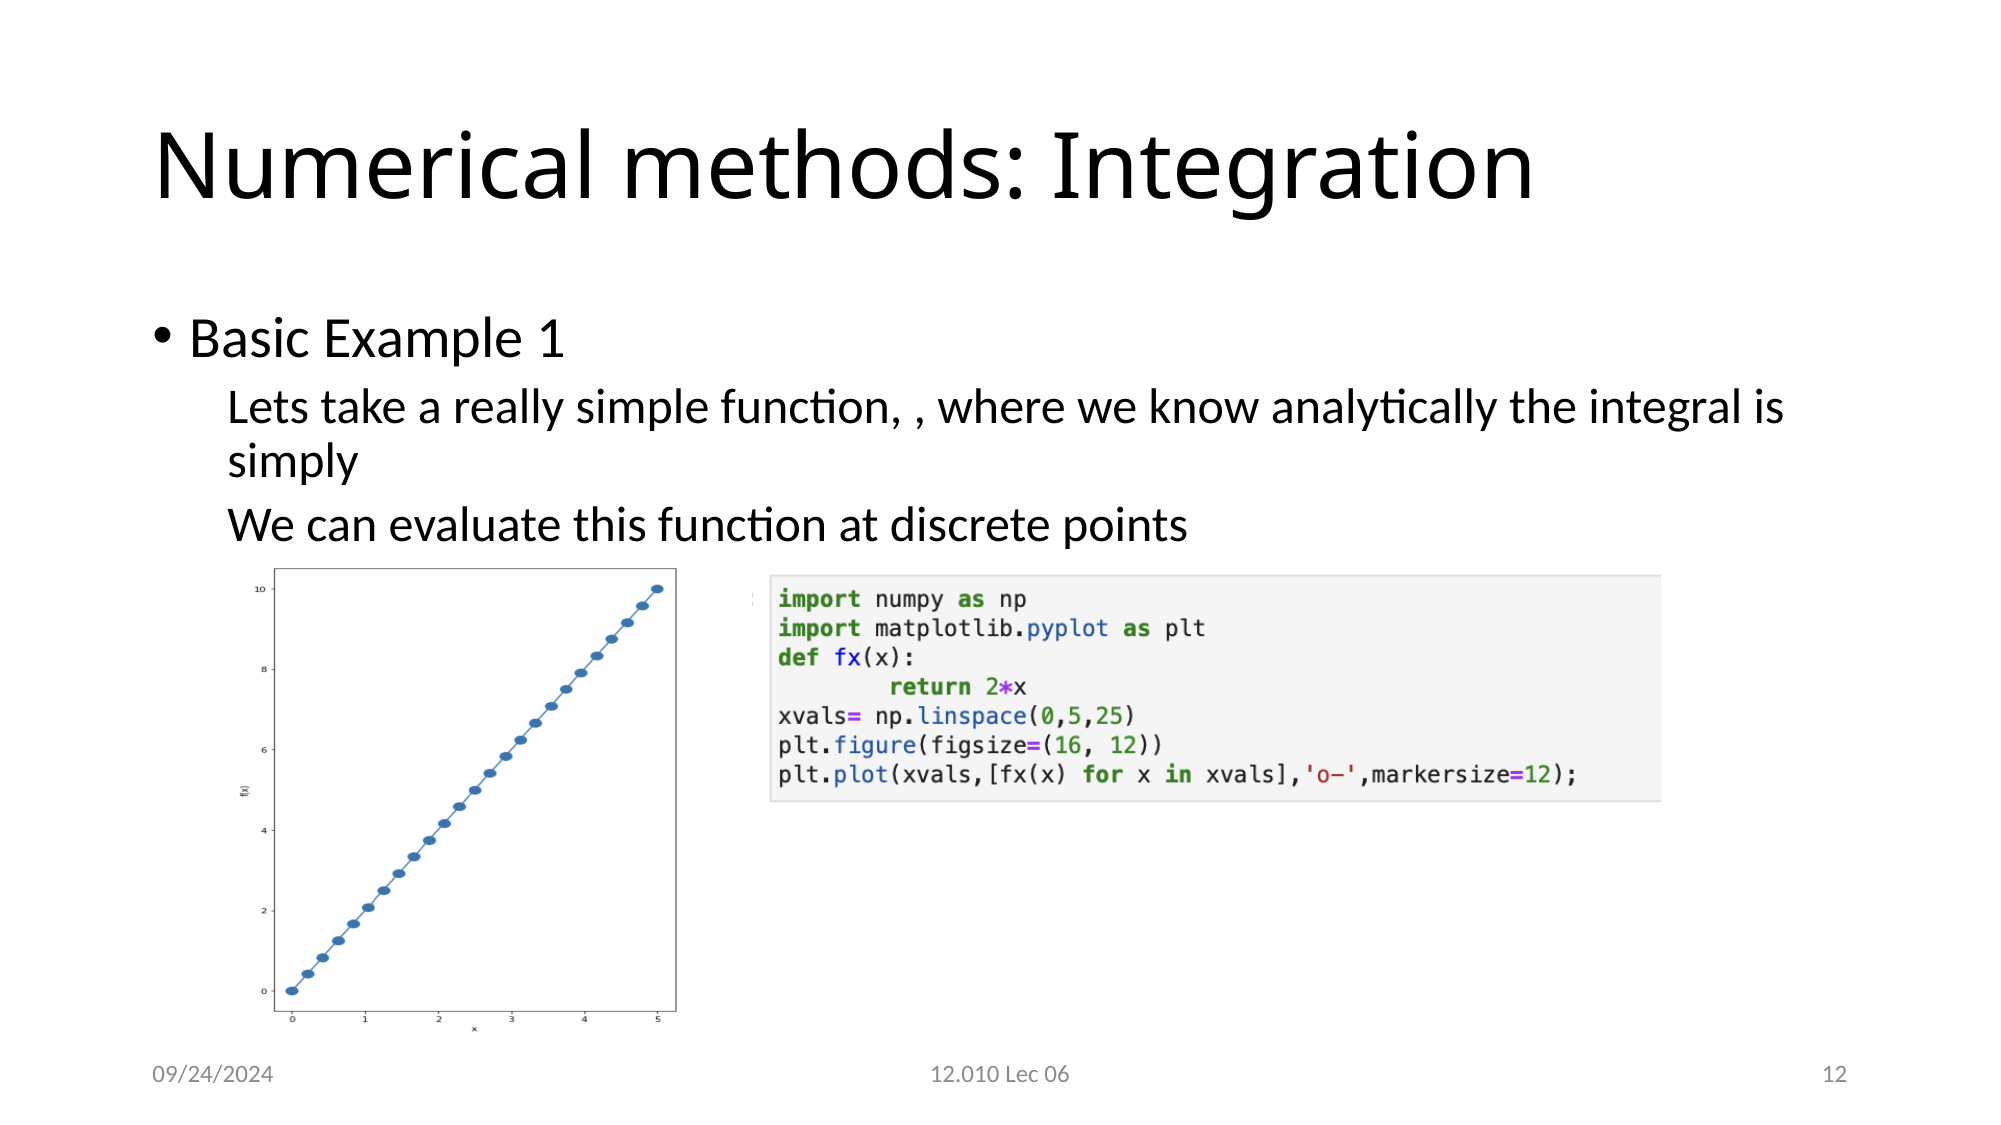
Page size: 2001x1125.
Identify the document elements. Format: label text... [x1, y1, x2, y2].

slide_number 12 [1412, 1042, 1863, 1103]
picture [230, 562, 708, 1038]
footer 12.010 Lec 06 [662, 1042, 1338, 1103]
title Numerical methods: Integration [137, 59, 1863, 278]
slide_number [137, 1042, 588, 1103]
picture [752, 562, 1661, 819]
